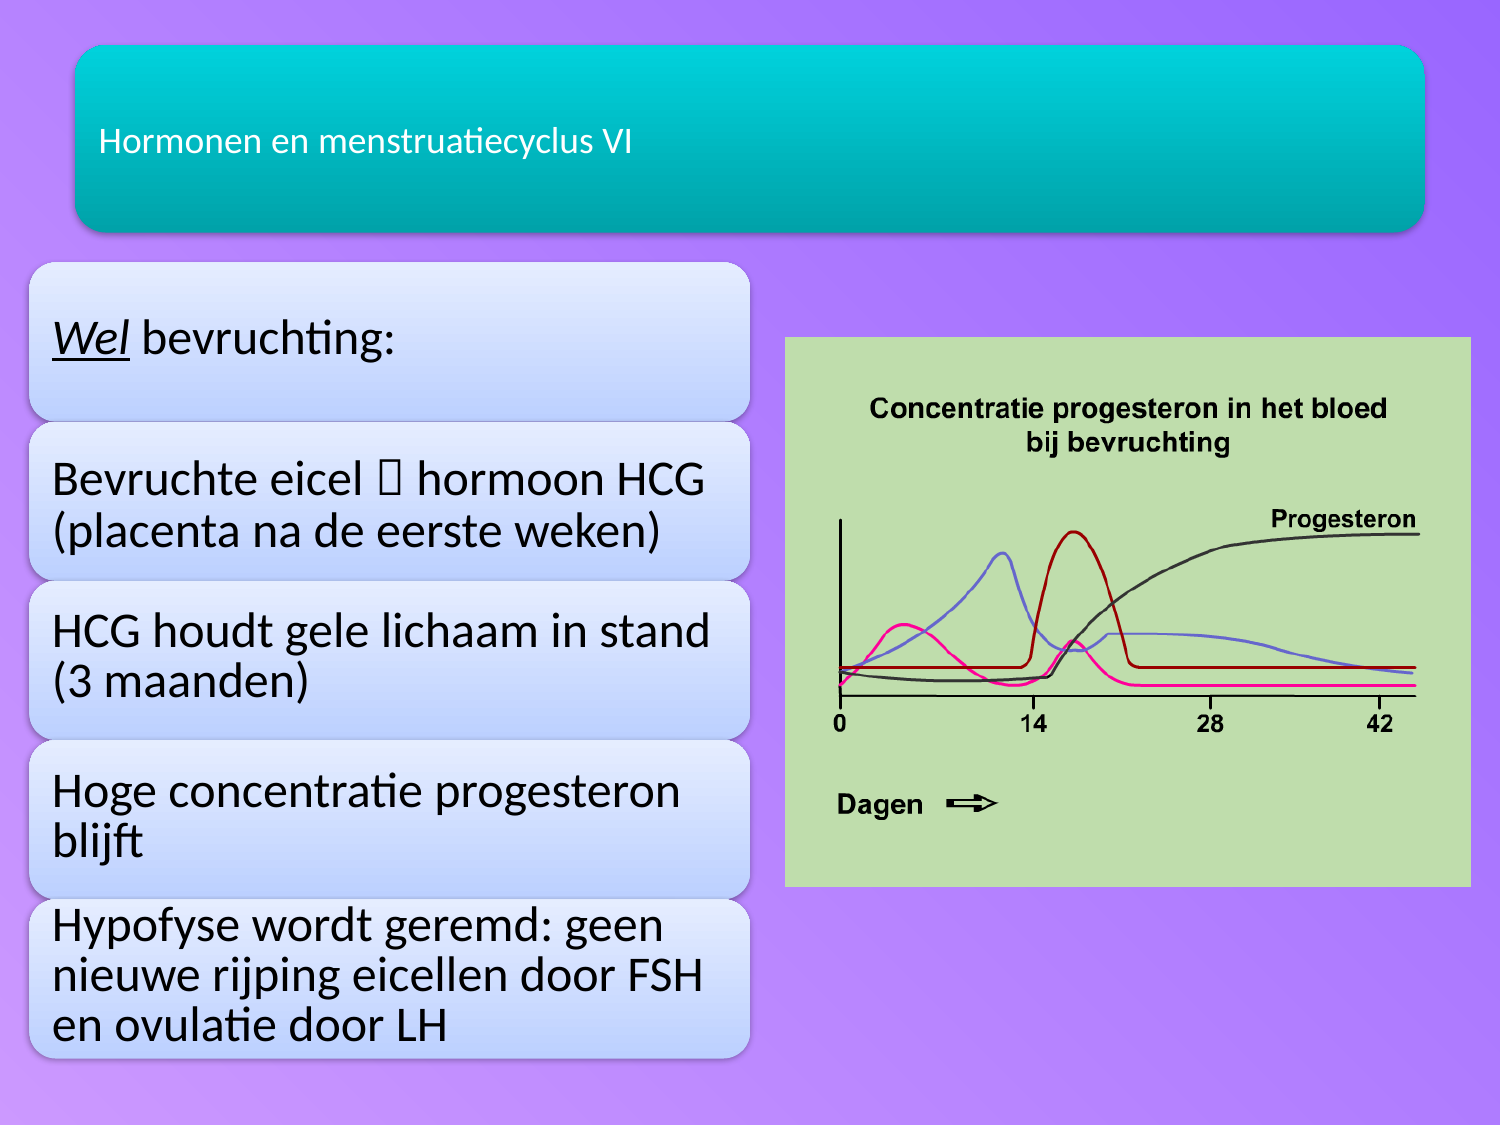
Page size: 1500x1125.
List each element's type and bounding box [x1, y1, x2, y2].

list [29, 262, 751, 1059]
picture [785, 337, 1471, 888]
text_box [74, 44, 1426, 233]
